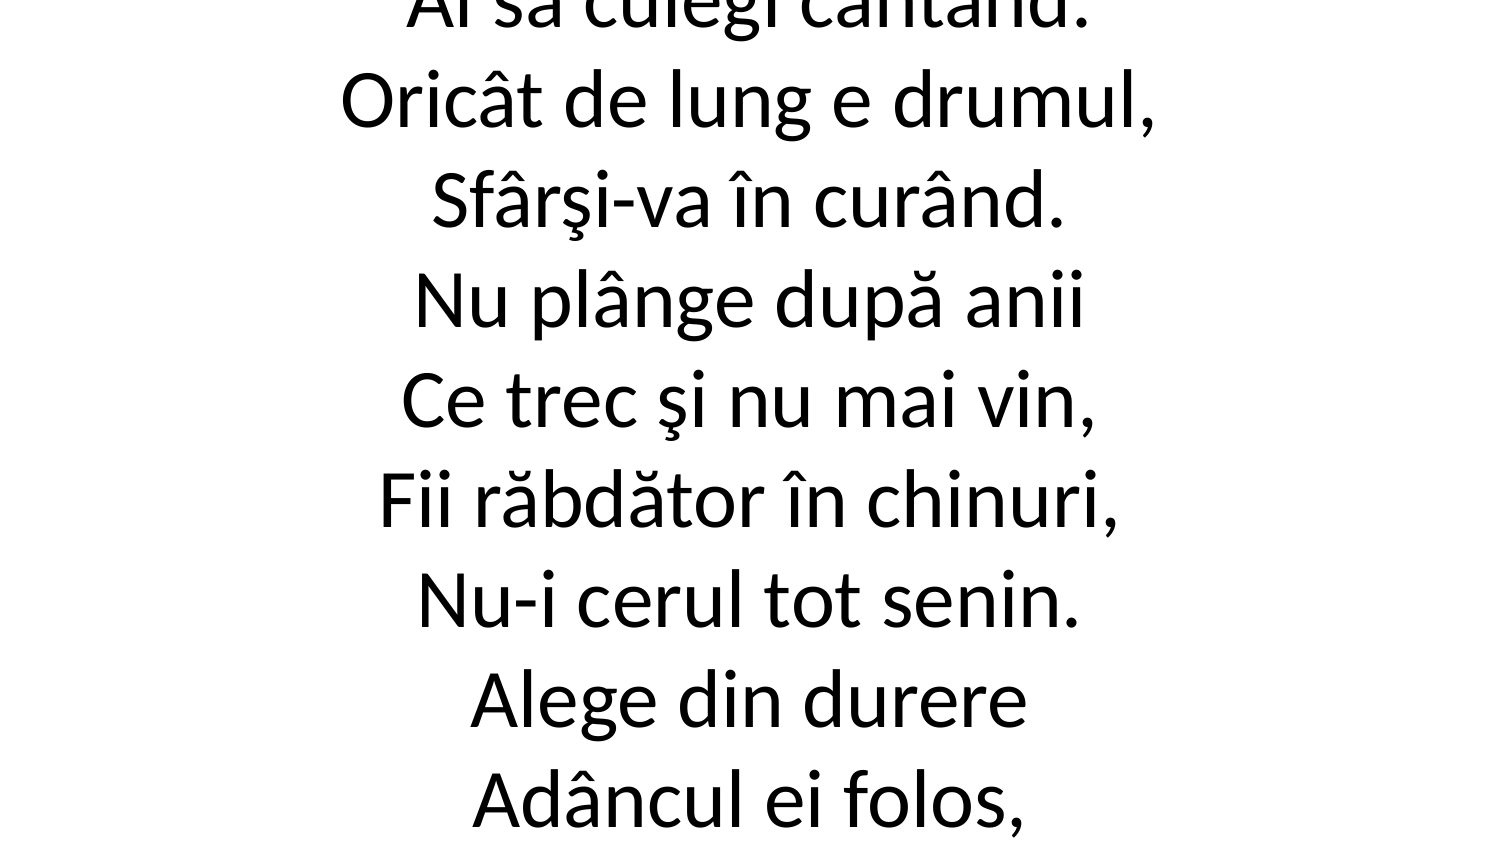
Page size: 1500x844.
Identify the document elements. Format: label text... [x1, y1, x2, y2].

text_box 1. Ce-ai semănat cu lacrimi Ai să culegi cântând. Oricât de lung e drumul, Sfârşi-va în curând. Nu plânge după anii Ce trec şi nu mai vin, Fii răbdător în chinuri, Nu-i cerul tot senin. Alege din durere Adâncul ei folos, Tărie-ţi dă privirea Răbdării lui Hristos. [281, 0, 1219, 844]
